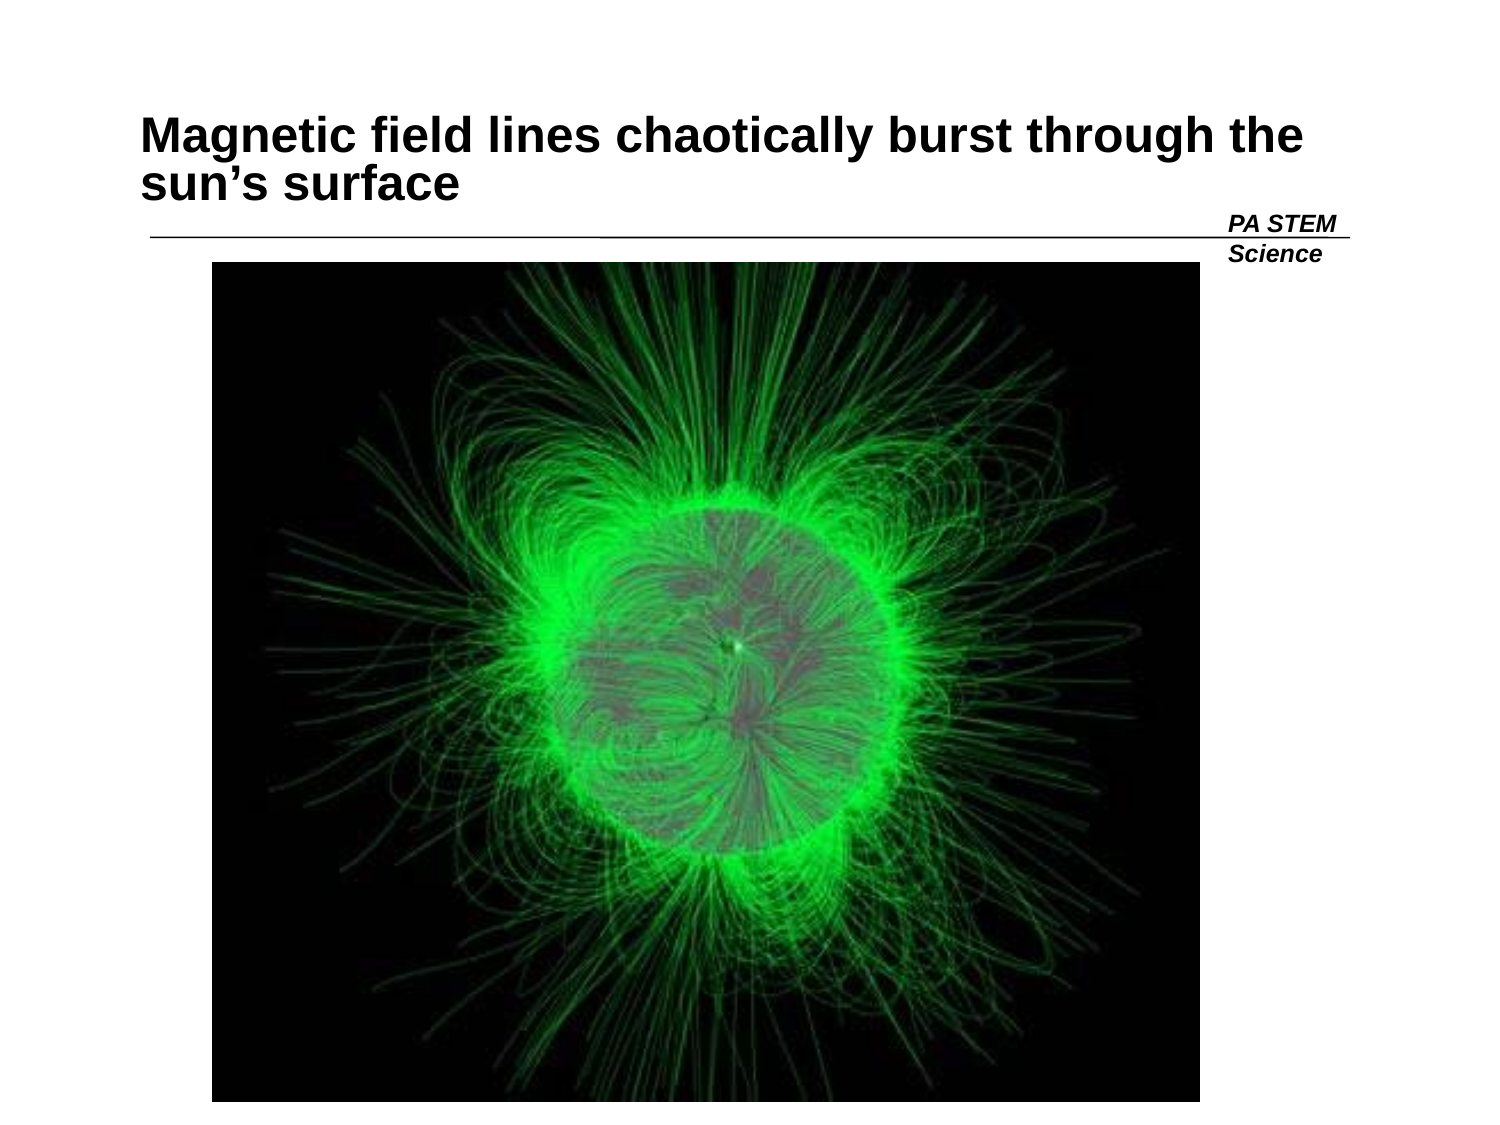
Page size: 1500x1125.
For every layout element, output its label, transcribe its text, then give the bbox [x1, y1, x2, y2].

picture [212, 262, 1201, 1102]
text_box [149, 199, 1353, 276]
title Magnetic field lines chaotically burst through the sun’s surface [124, 62, 1426, 263]
